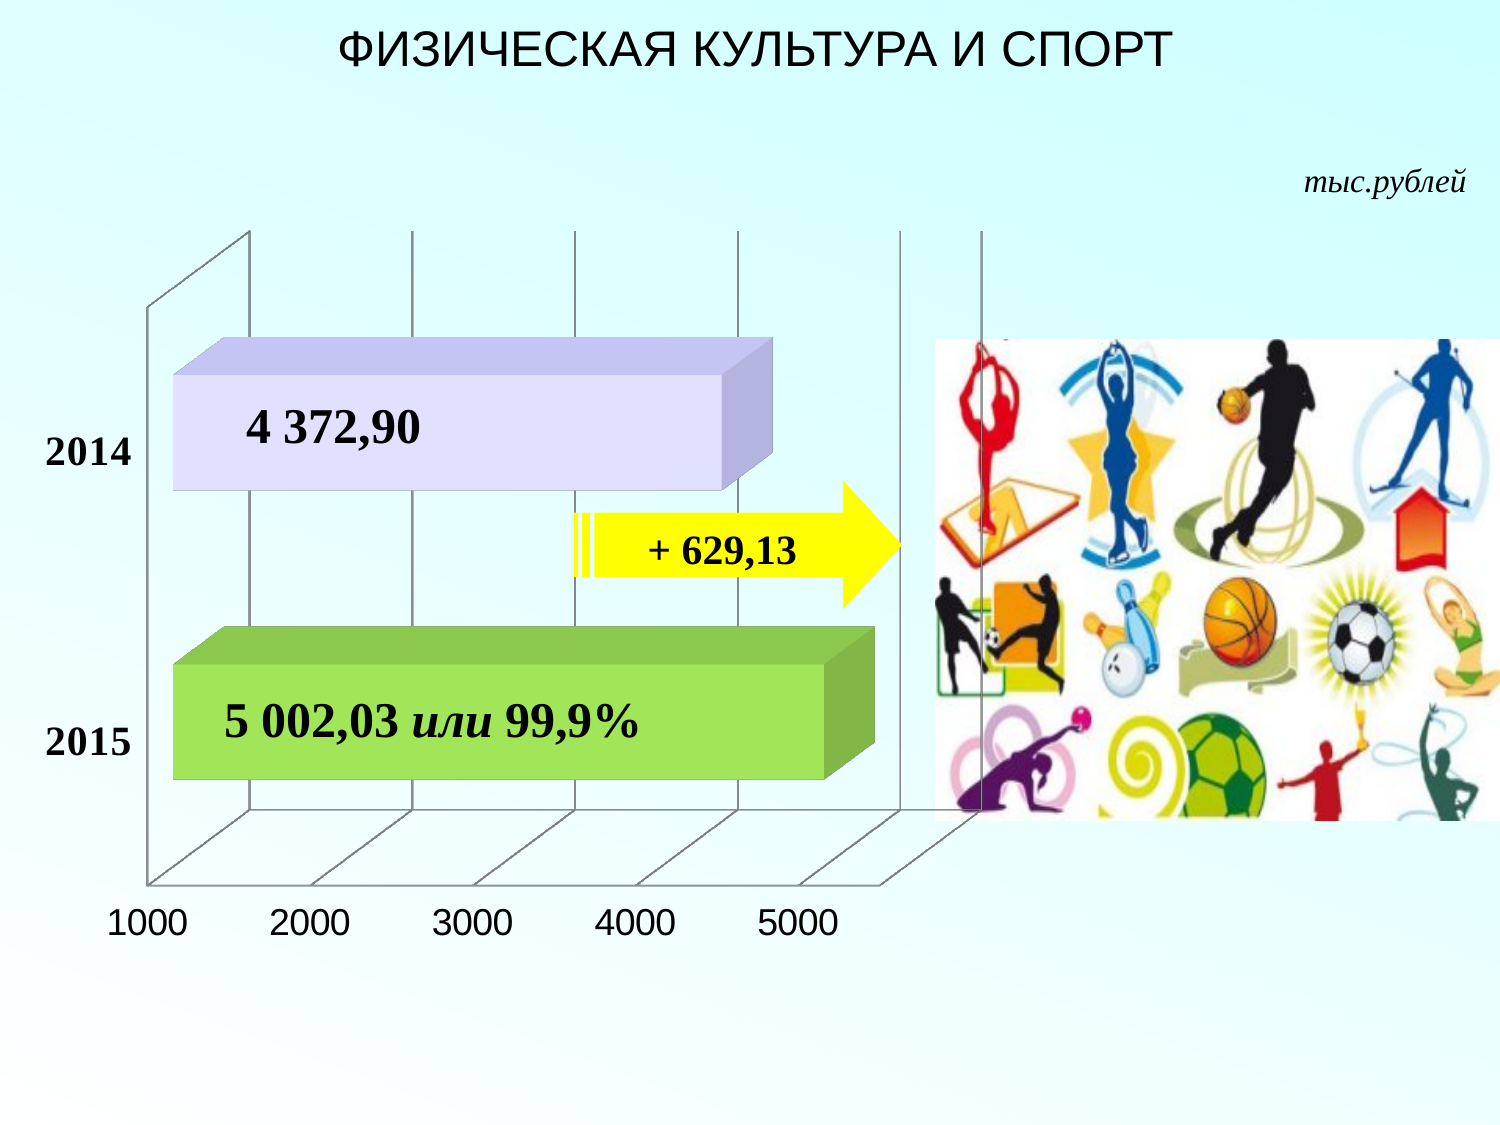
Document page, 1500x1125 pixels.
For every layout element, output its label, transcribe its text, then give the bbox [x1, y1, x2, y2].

chart [0, 198, 1055, 997]
text_box тыс.рублей [1288, 152, 1500, 207]
picture [1055, 339, 1500, 821]
text_box ФИЗИЧЕСКАЯ КУЛЬТУРА И СПОРТ [0, 0, 1500, 94]
